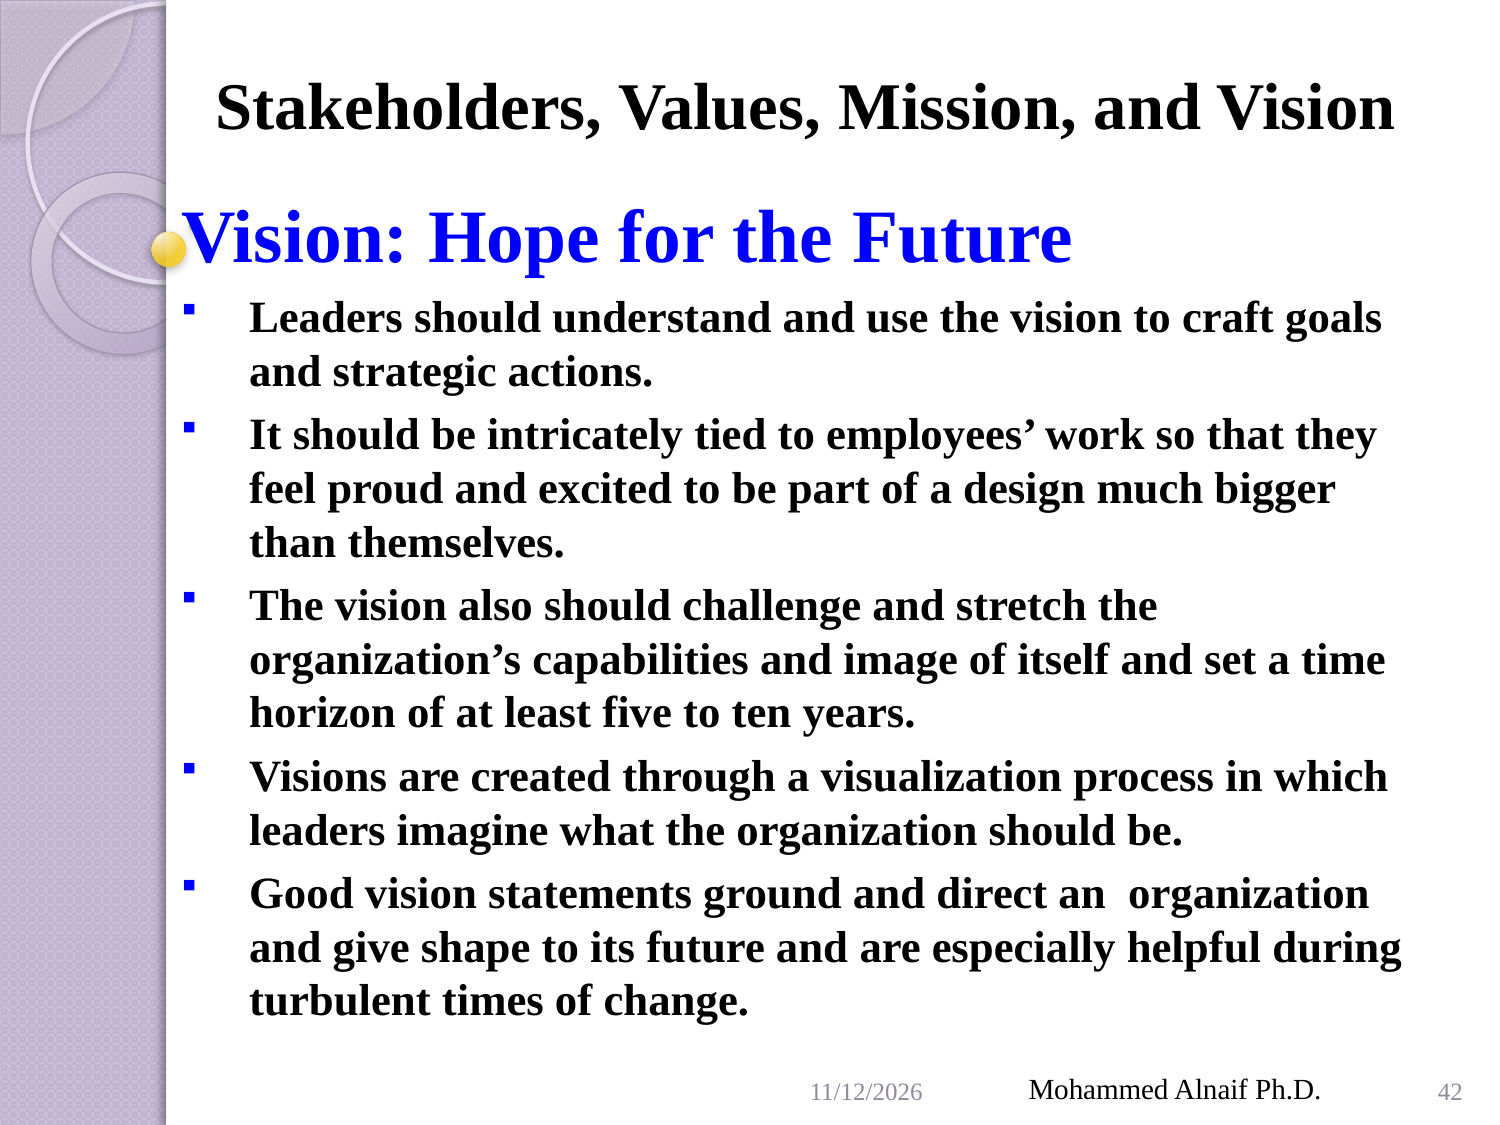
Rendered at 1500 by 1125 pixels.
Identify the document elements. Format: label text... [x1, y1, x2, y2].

subtitle Vision: Hope for the Future Leaders should understand and use the vision to craft goals and strategic actions. It should be intricately tied to employees’ work so that they feel proud and excited to be part of a design much bigger than themselves. The vision also should challenge and stretch the organization’s capabilities and image of itself and set a time horizon of at least five to ten years. Visions are created through a visualization process in which leaders imagine what the organization should be. Good vision statements ground and direct an organization and give shape to its future and are especially helpful during turbulent times of change. [162, 187, 1450, 1038]
title Stakeholders, Values, Mission, and Vision [162, 37, 1450, 150]
footer Mohammed Alnaif Ph.D. [937, 1038, 1413, 1113]
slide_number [587, 1038, 937, 1113]
slide_number 42 [1413, 1034, 1488, 1113]
